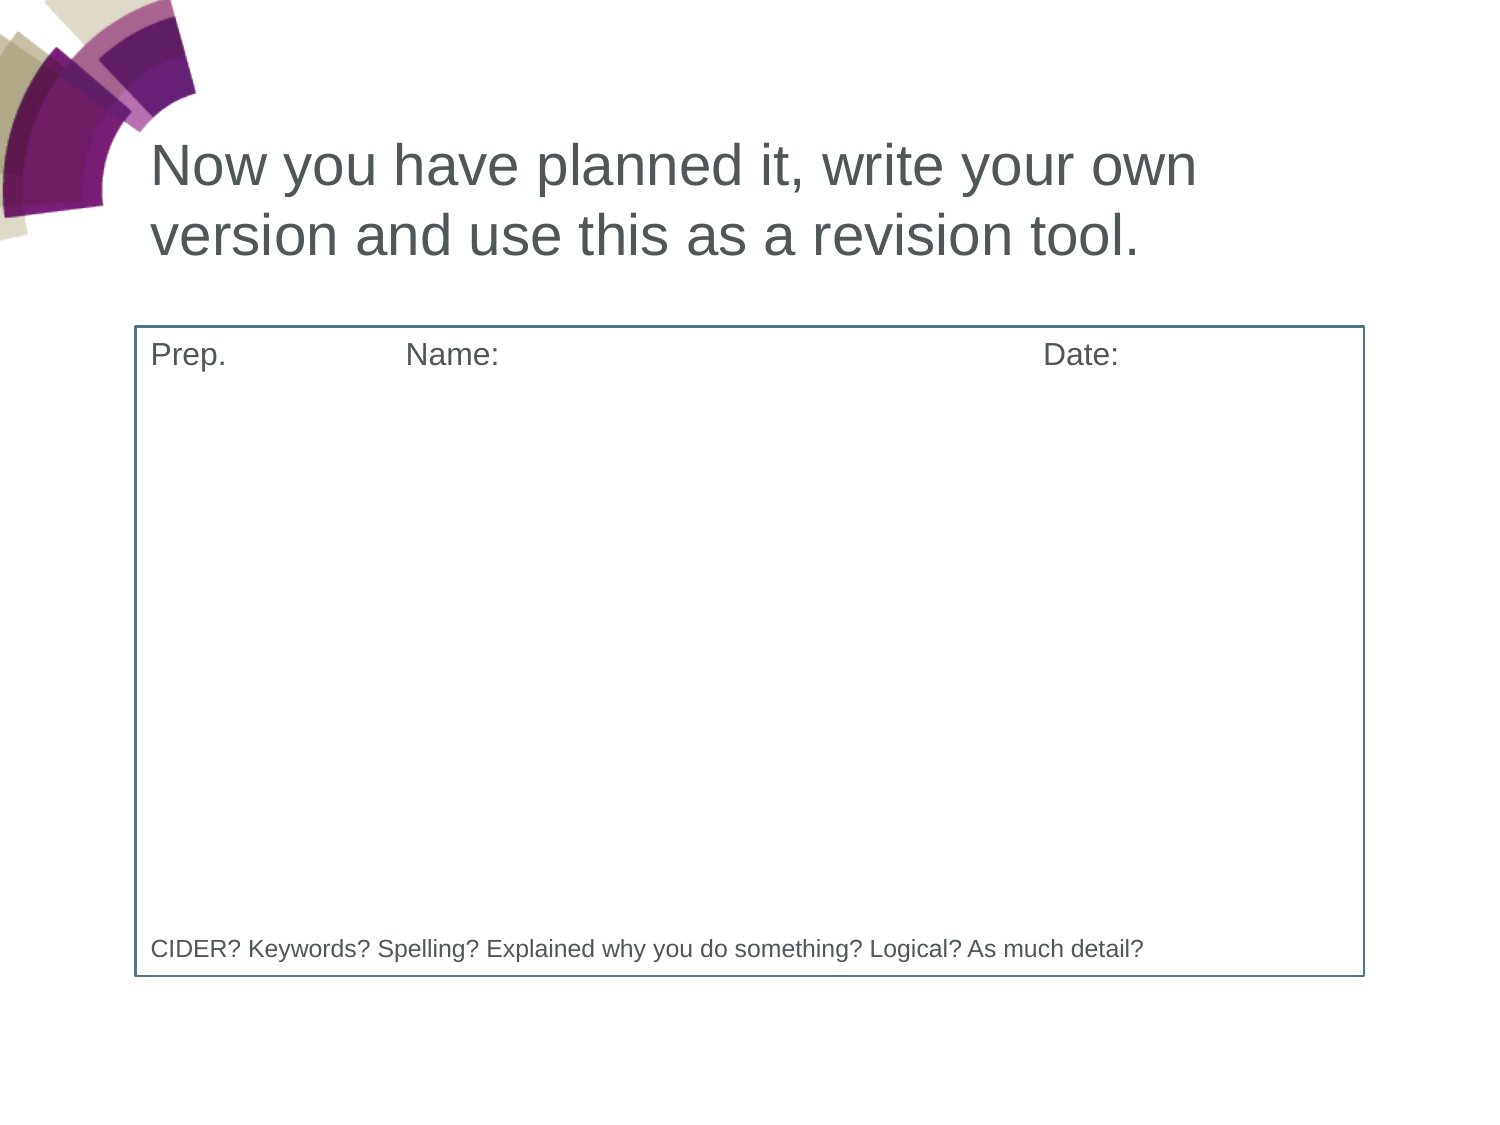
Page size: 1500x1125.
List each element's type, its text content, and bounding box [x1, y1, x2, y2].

list Now you have planned it, write your own version and use this as a revision tool. [135, 119, 1282, 232]
list Prep. Name: Date: CIDER? Keywords? Spelling? Explained why you do something? Logical? As much detail? [135, 326, 1365, 976]
picture [0, 0, 1500, 1125]
